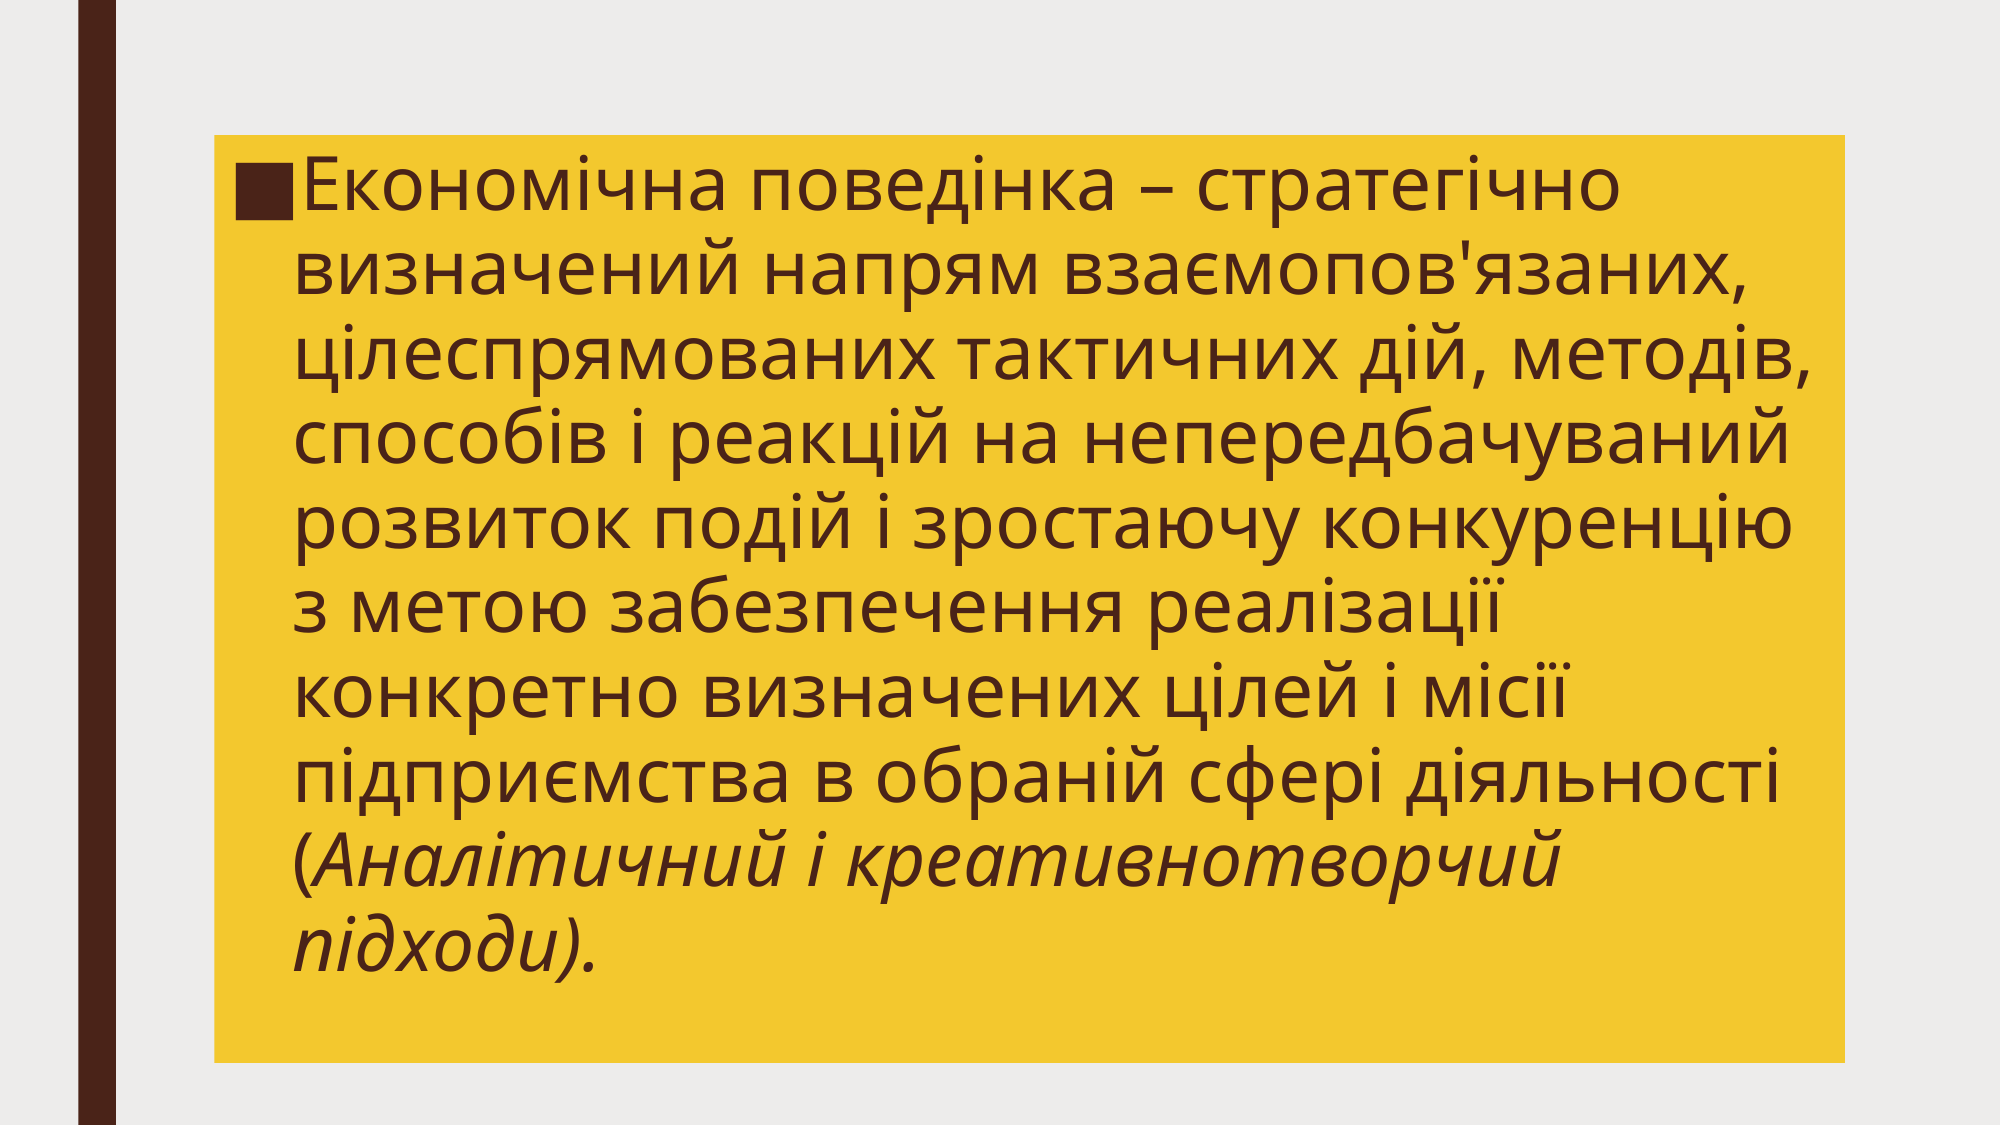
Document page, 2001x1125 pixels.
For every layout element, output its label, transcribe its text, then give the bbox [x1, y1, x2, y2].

list Економічна поведінка – стратегічно визначений напрям взаємопов'язаних, цілеспрямованих тактичних дій, методів, способів і реакцій на непередбачуваний розвиток подій і зростаючу конкуренцію з метою забезпечення реалізації конкретно визначених цілей і місії підприємства в обраній сфері діяльності (Аналітичний і креативнотворчий підходи). [214, 135, 1845, 1063]
